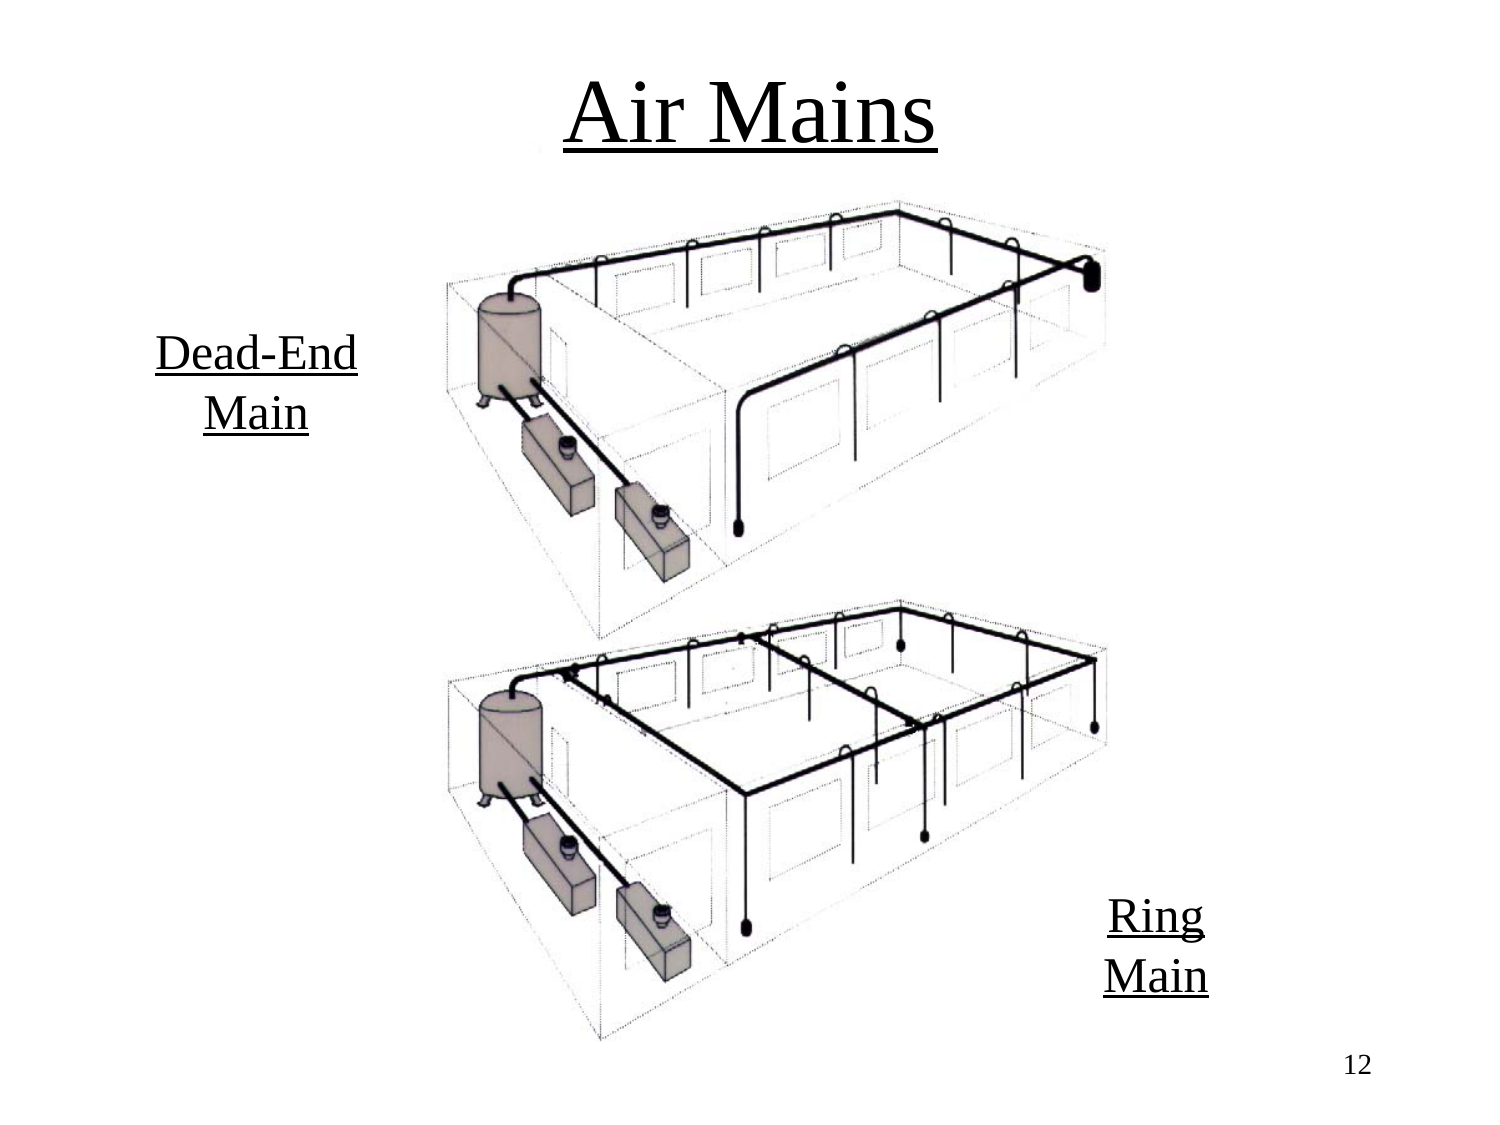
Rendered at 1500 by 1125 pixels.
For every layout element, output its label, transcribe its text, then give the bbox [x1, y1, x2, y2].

slide_number 12 [1074, 1024, 1388, 1101]
text_box Dead-End Main [125, 312, 376, 448]
title Air Mains [112, 12, 1388, 201]
text_box Ring Main [1120, 874, 1263, 1011]
picture [381, 122, 1116, 1075]
